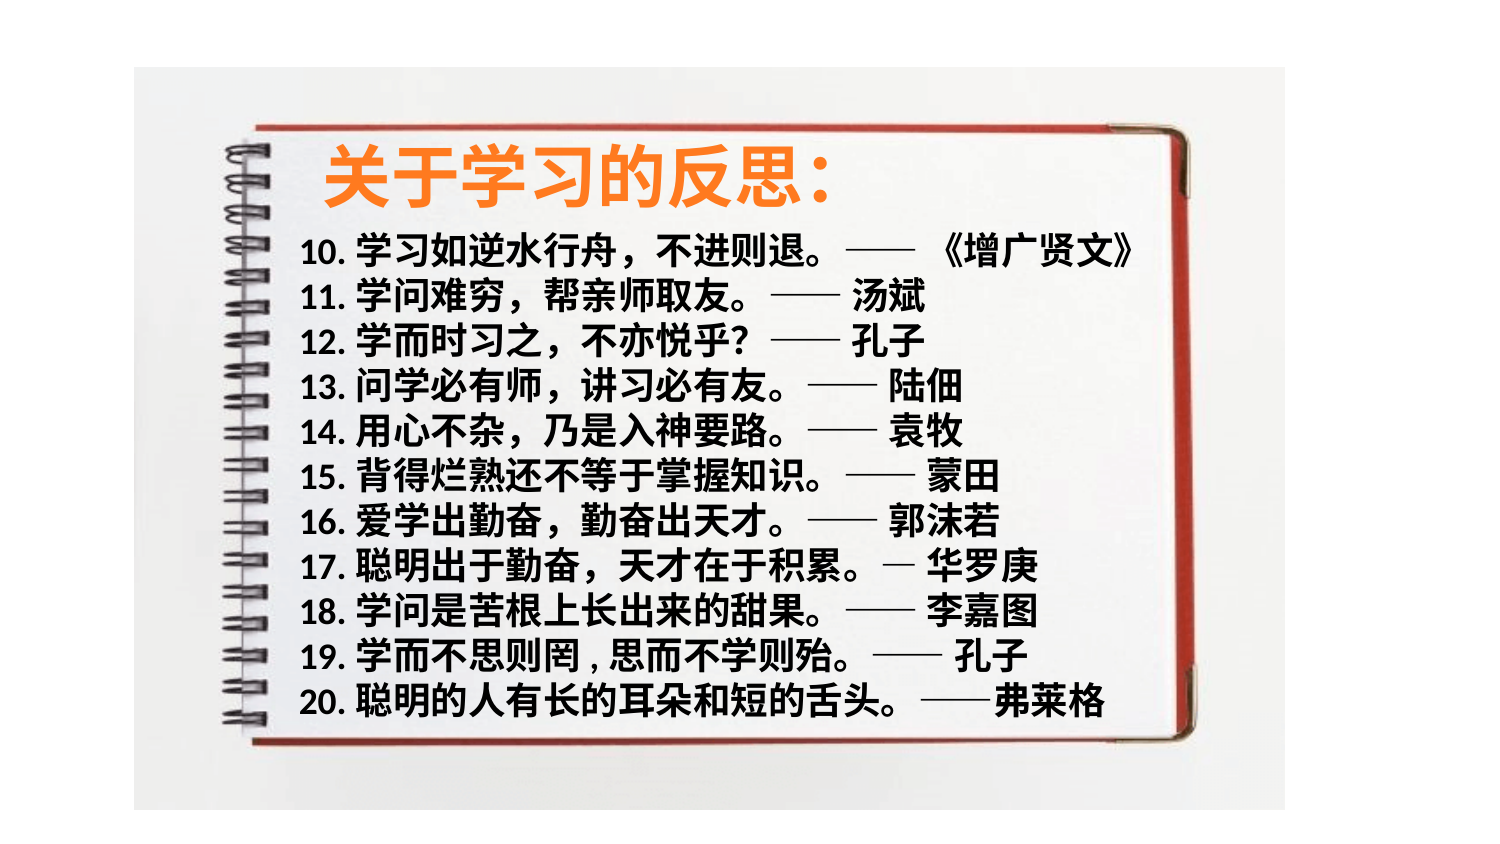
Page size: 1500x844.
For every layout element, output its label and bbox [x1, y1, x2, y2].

picture [134, 67, 1285, 810]
